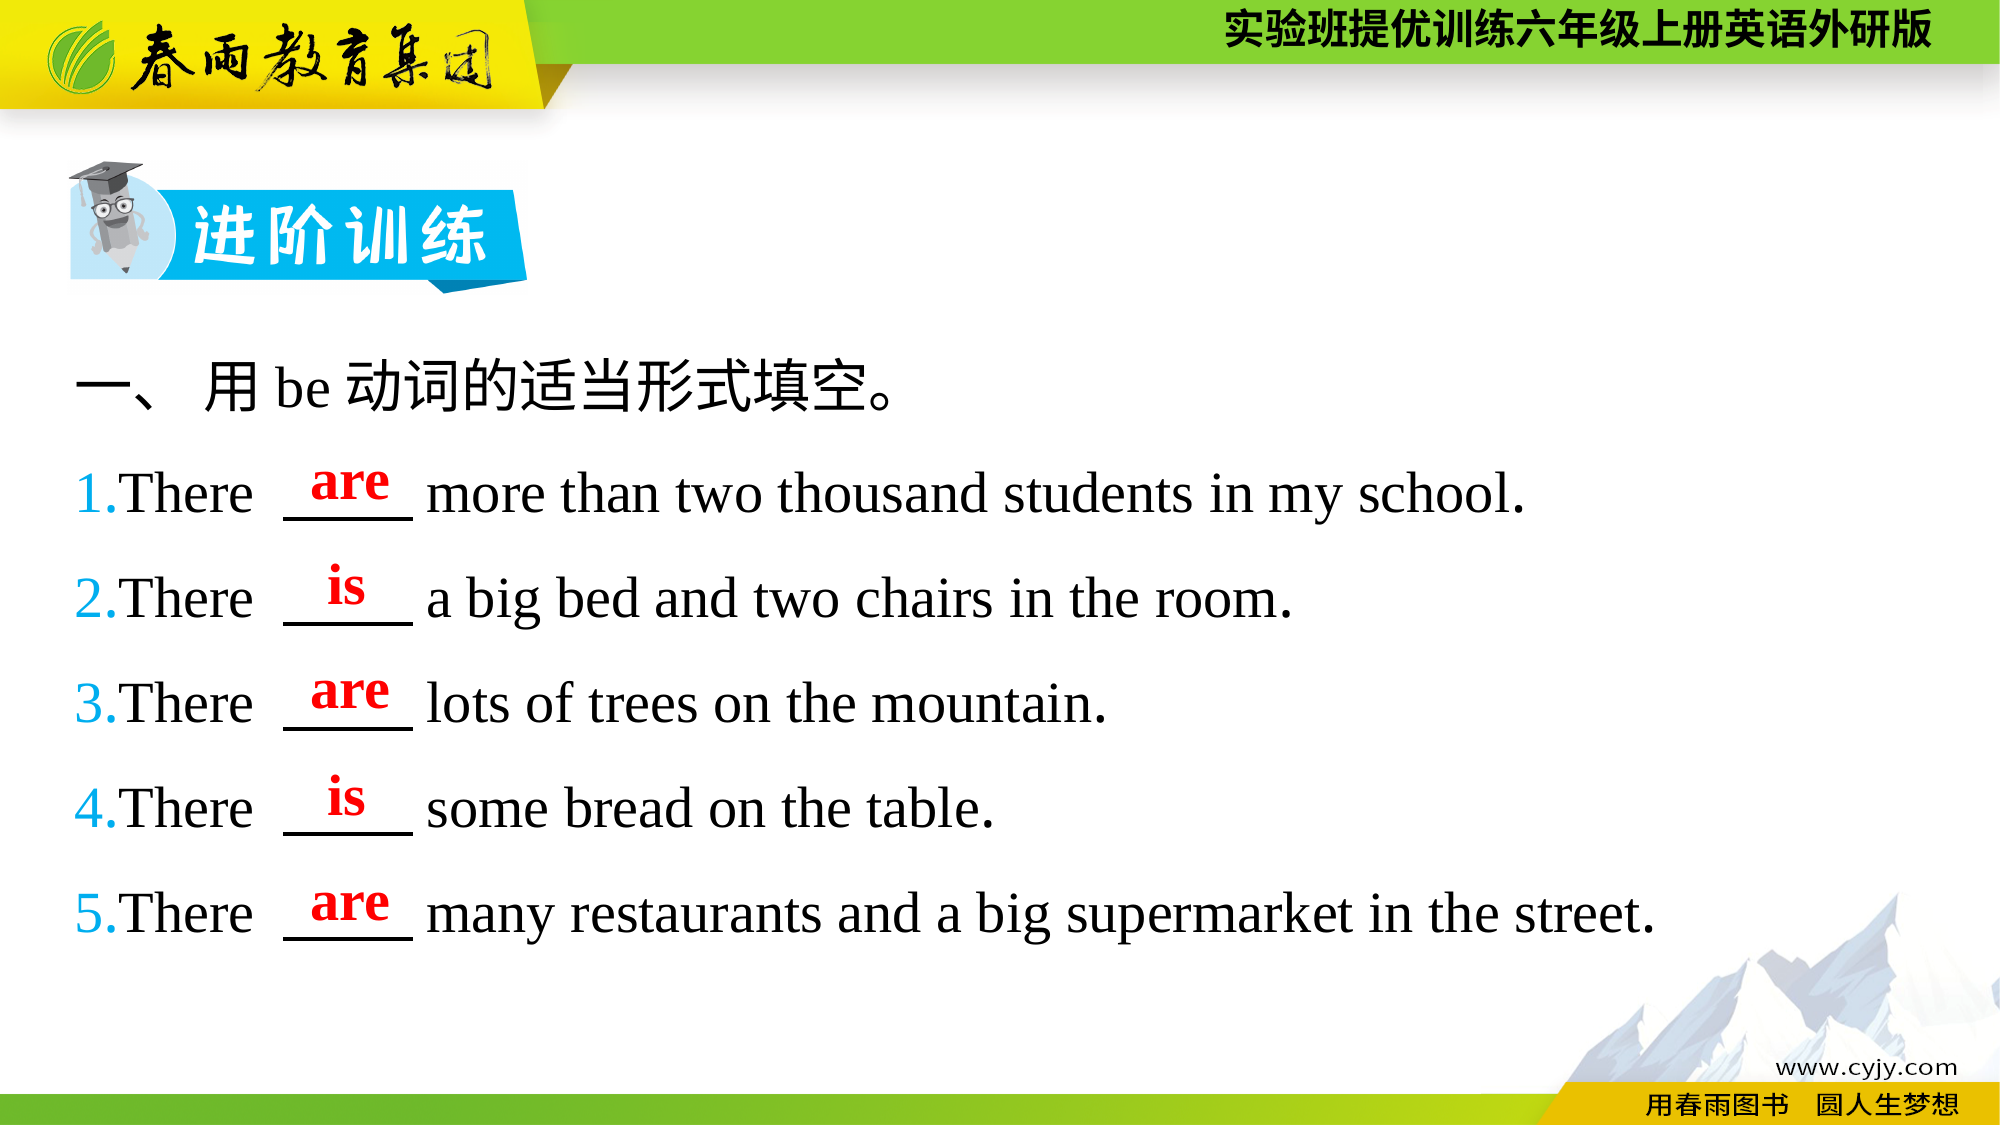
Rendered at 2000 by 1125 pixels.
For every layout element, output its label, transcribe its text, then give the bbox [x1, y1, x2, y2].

list 一、 用be动词的适当形式填空。 1.There more than two thousand students in my school. 2.There a big bed and two chairs in the room. 3.There lots of trees on the mountain. 4.There some bread on the table. 5.There many restaurants and a big supermarket in the street. [59, 307, 1944, 945]
text_box are [295, 433, 426, 519]
text_box are [295, 642, 426, 728]
text_box is [312, 749, 396, 835]
text_box is [312, 538, 396, 624]
picture [0, 0, 2000, 1125]
text_box are [295, 854, 426, 940]
